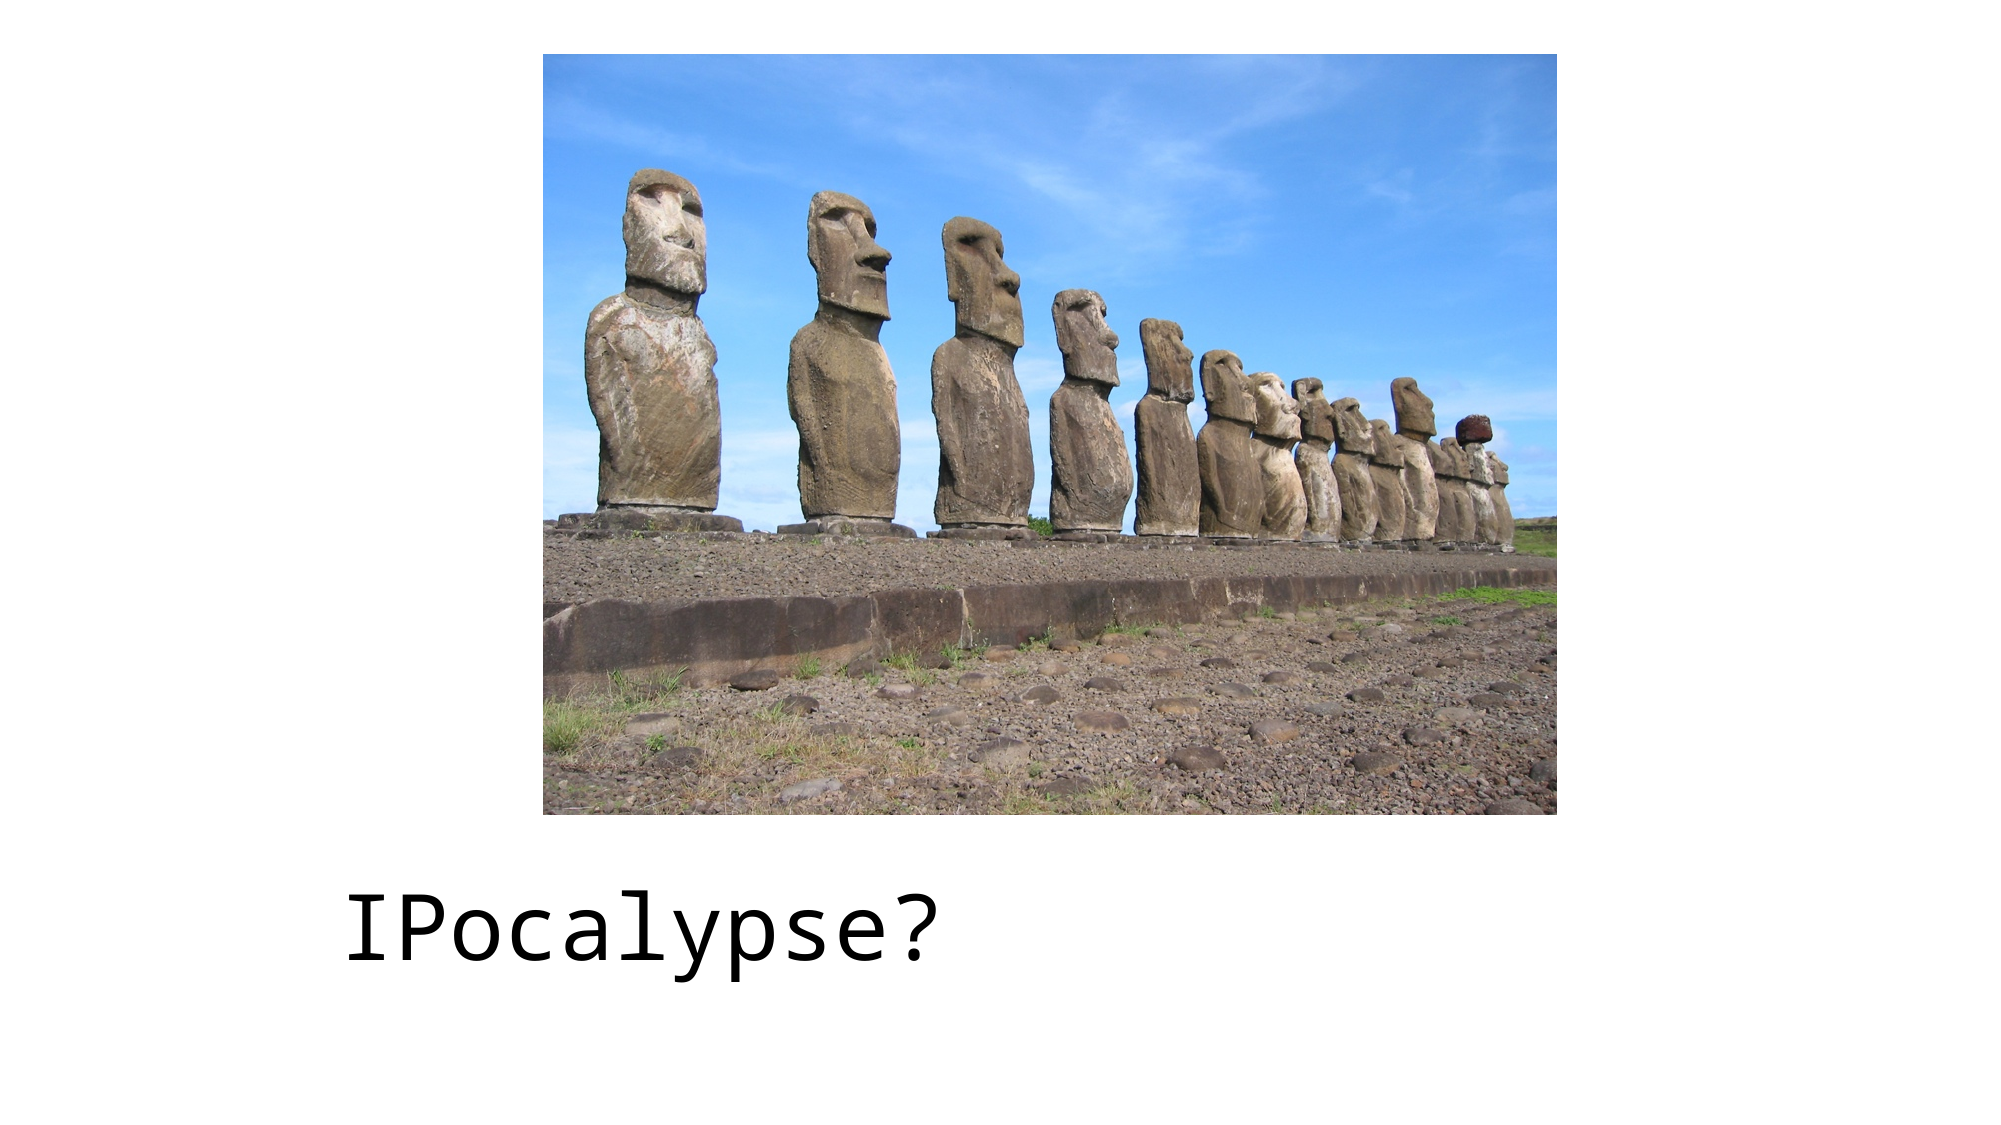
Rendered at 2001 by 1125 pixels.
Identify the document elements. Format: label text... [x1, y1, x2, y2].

picture [543, 54, 1557, 815]
title IPocalypse? [324, 836, 1675, 1025]
